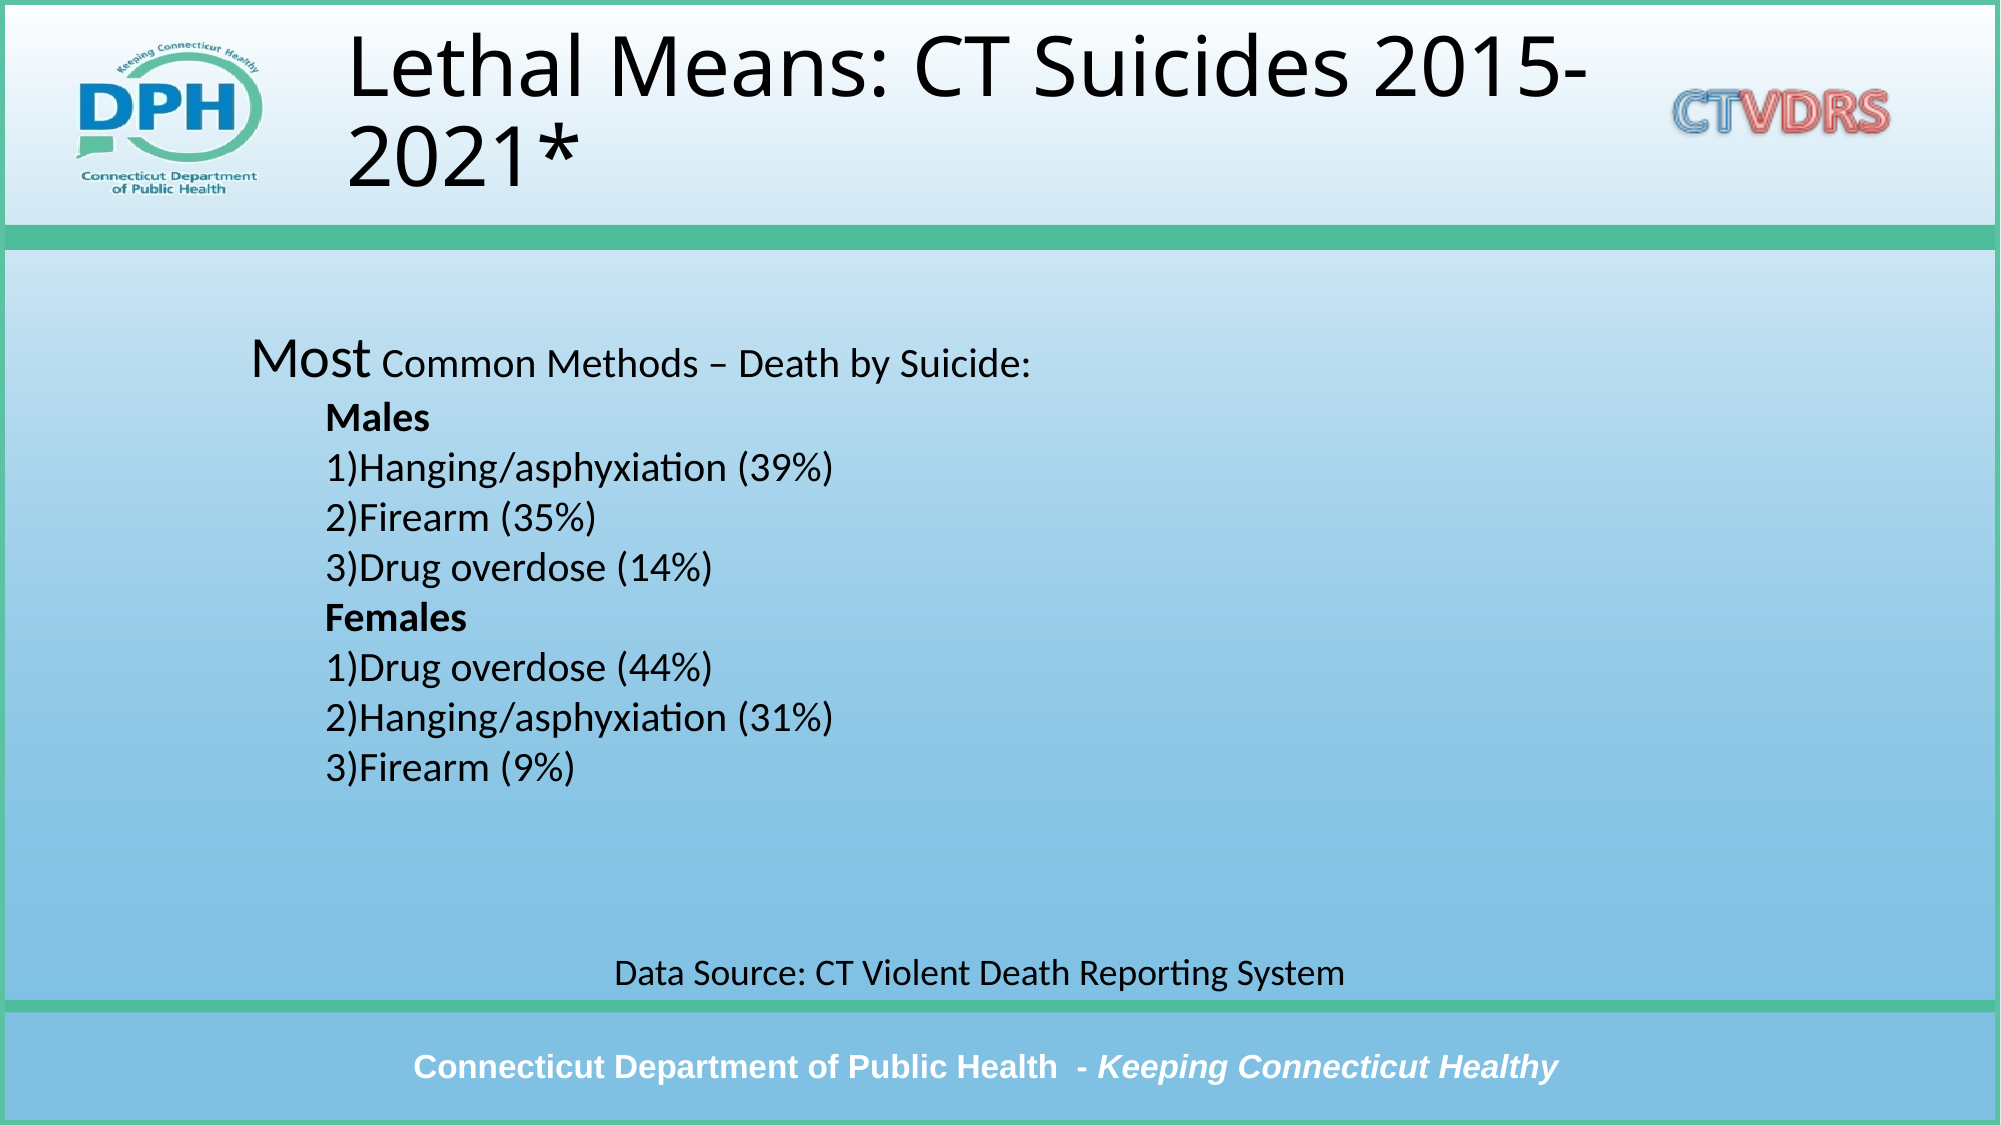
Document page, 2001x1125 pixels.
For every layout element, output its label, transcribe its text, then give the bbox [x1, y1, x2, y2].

title Lethal Means: CT Suicides 2015-2021* [331, 4, 1750, 225]
text_box Data Source: CT Violent Death Reporting System [599, 940, 1362, 1001]
text_box Most Common Methods – Death by Suicide: Males 1)Hanging/asphyxiation (39%) 2)Firearm (35%) 3)Drug overdose (14%) Females 1)Drug overdose (44%) 2)Hanging/asphyxiation (31%) 3)Firearm (9%) [235, 312, 1861, 797]
picture [1655, 64, 1934, 166]
picture [66, 37, 270, 199]
